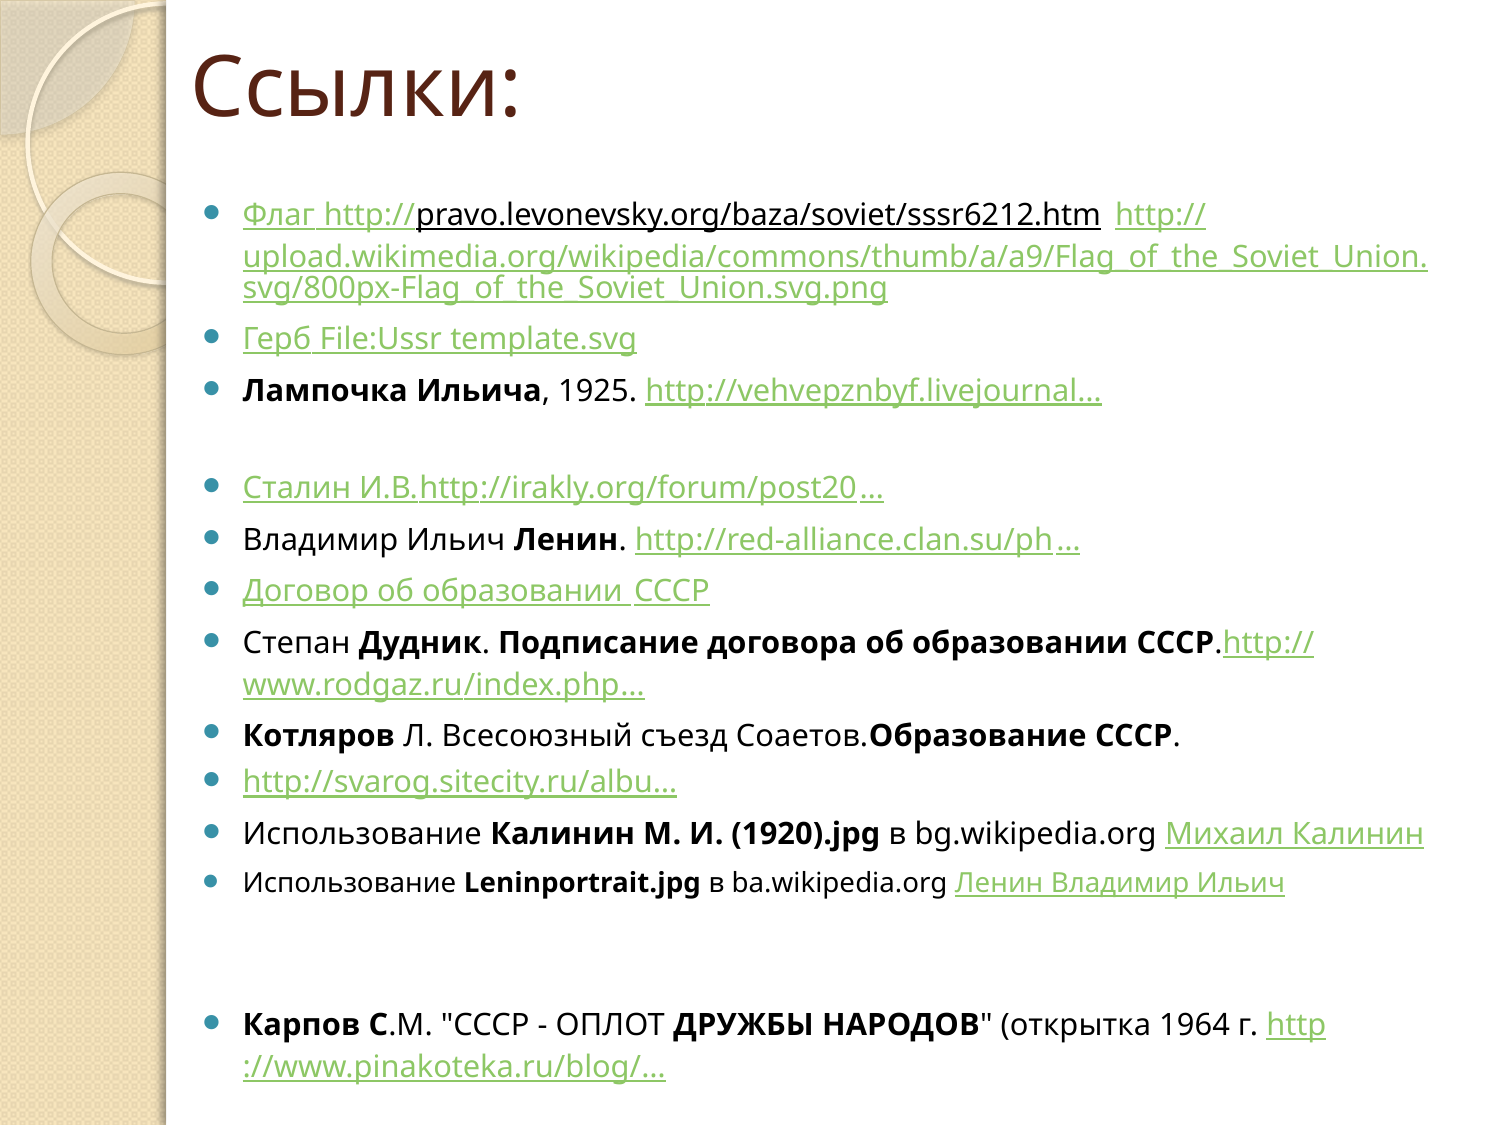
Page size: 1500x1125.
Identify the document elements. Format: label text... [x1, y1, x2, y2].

title Ссылки: [175, 23, 1466, 140]
list Флаг http://pravo.levonevsky.org/baza/soviet/sssr6212.htm http://upload.wikimedia.org/wikipedia/commons/thumb/a/a9/Flag_of_the_Soviet_Union.svg/800px-Flag_of_the_Soviet_Union.svg.png Герб File:Ussr template.svg Лампочка Ильича, 1925. http://vehvepznbyf.livejournal… Сталин И.В.http://irakly.org/forum/post20… Владимир Ильич Ленин. http://red-alliance.clan.su/ph… Договор об образовании СССР Степан Дудник. Подписание договора об образовании СССР.http://www.rodgaz.ru/index.php… Котляров Л. Всесоюзный съезд Соаетов.Образование СССР. http://svarog.sitecity.ru/albu… Использование Калинин М. И. (1920).jpg в bg.wikipedia.org Михаил Калинин Использование Leninportrait.jpg в ba.wikipedia.org Ленин Владимир Ильич Карпов С.М. "СССР - ОПЛОТ ДРУЖБЫ НАРОДОВ" (открытка 1964 г. http://www.pinakoteka.ru/blog/… [175, 140, 1466, 1090]
